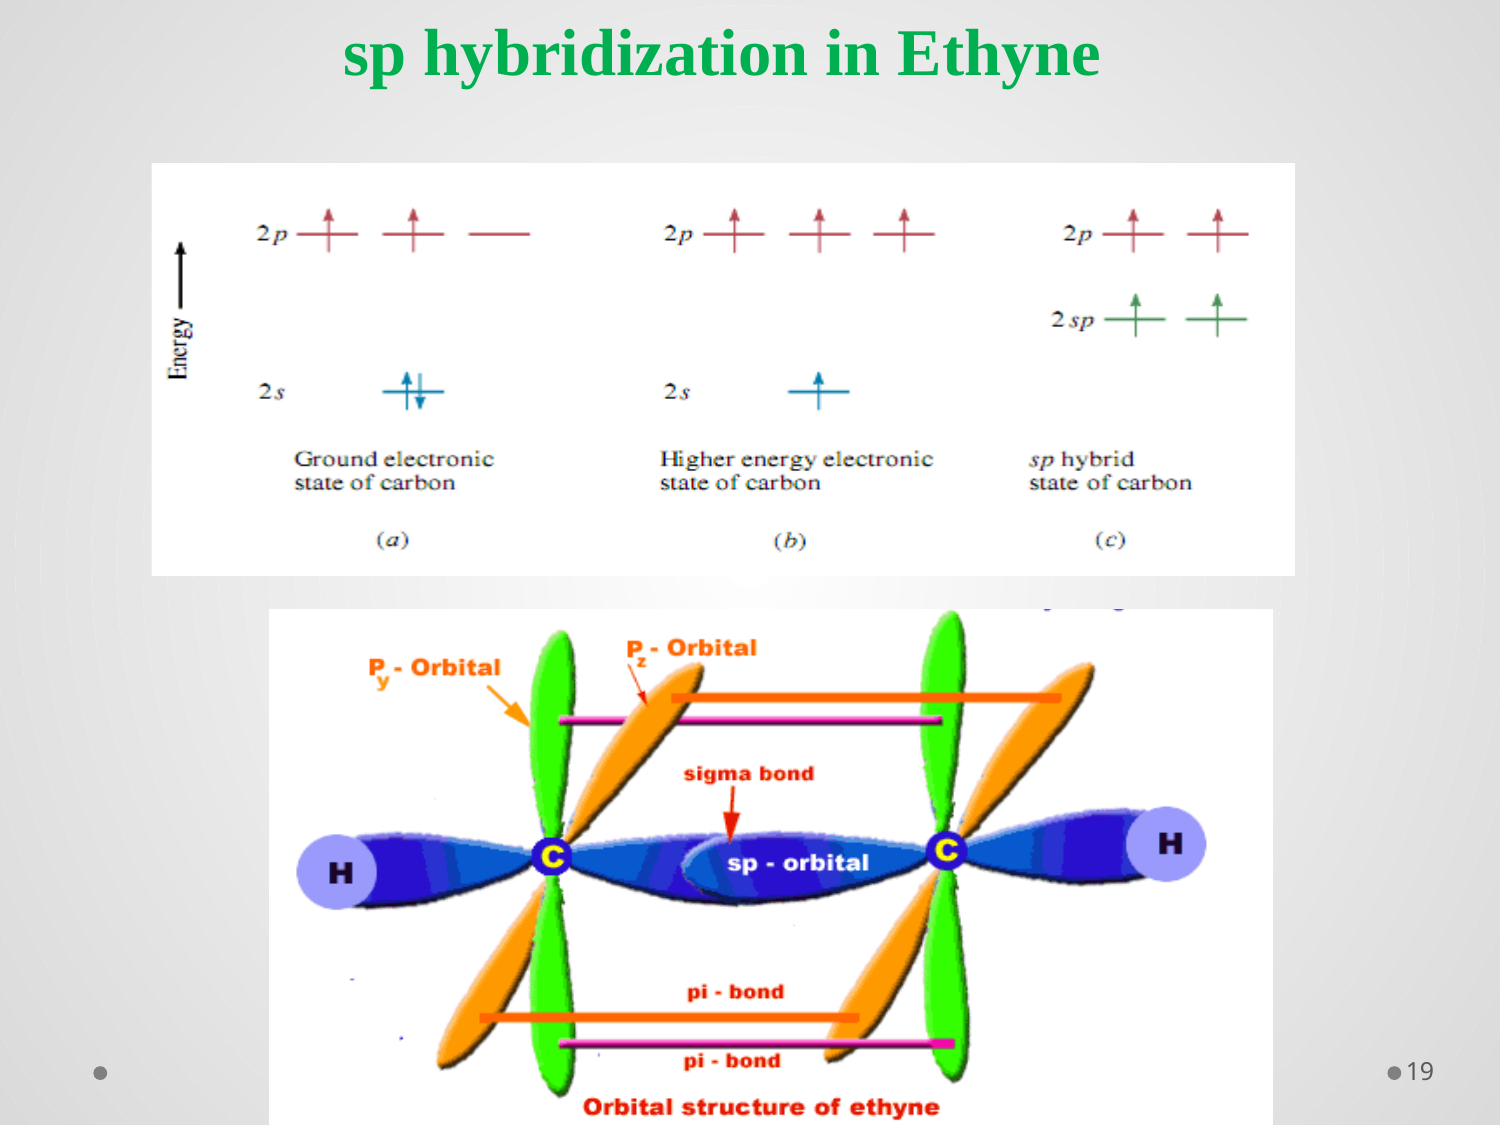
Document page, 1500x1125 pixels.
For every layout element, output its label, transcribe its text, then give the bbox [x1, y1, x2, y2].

picture [151, 163, 1296, 576]
slide_number 19 [1401, 1042, 1494, 1103]
picture [250, 609, 1293, 1125]
text_box sp hybridization in Ethyne [135, 1, 1311, 164]
